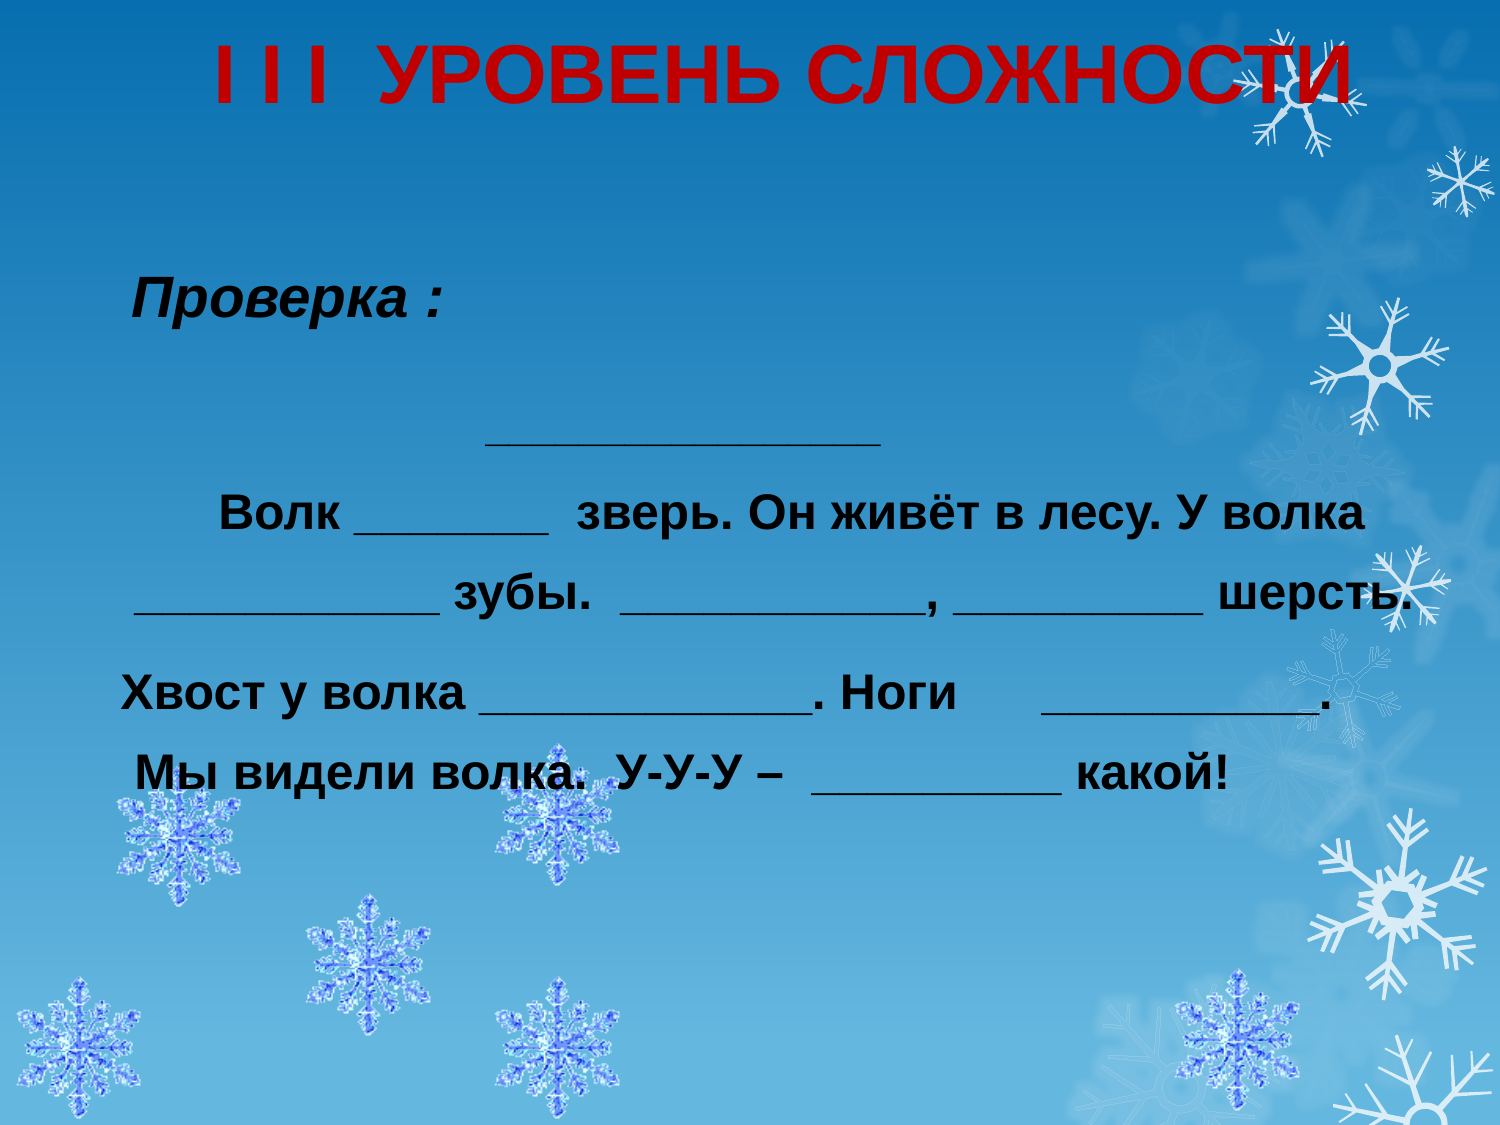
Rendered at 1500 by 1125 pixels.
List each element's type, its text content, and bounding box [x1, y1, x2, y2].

picture [288, 890, 440, 1042]
text_box I I I УРОВЕНЬ СЛОЖНОСТИ Проверка : _________________ Волк _______ зверь. Он живёт в лесу. У волка ___________ зубы. ___________, _________ шерсть. Хвост у волка ____________. Ноги __________. Мы видели волка. У-У-У – _________ какой! [105, 12, 1453, 807]
picture [1158, 965, 1310, 1117]
picture [99, 761, 251, 913]
picture [0, 974, 151, 1125]
picture [477, 974, 629, 1125]
picture [477, 740, 629, 892]
